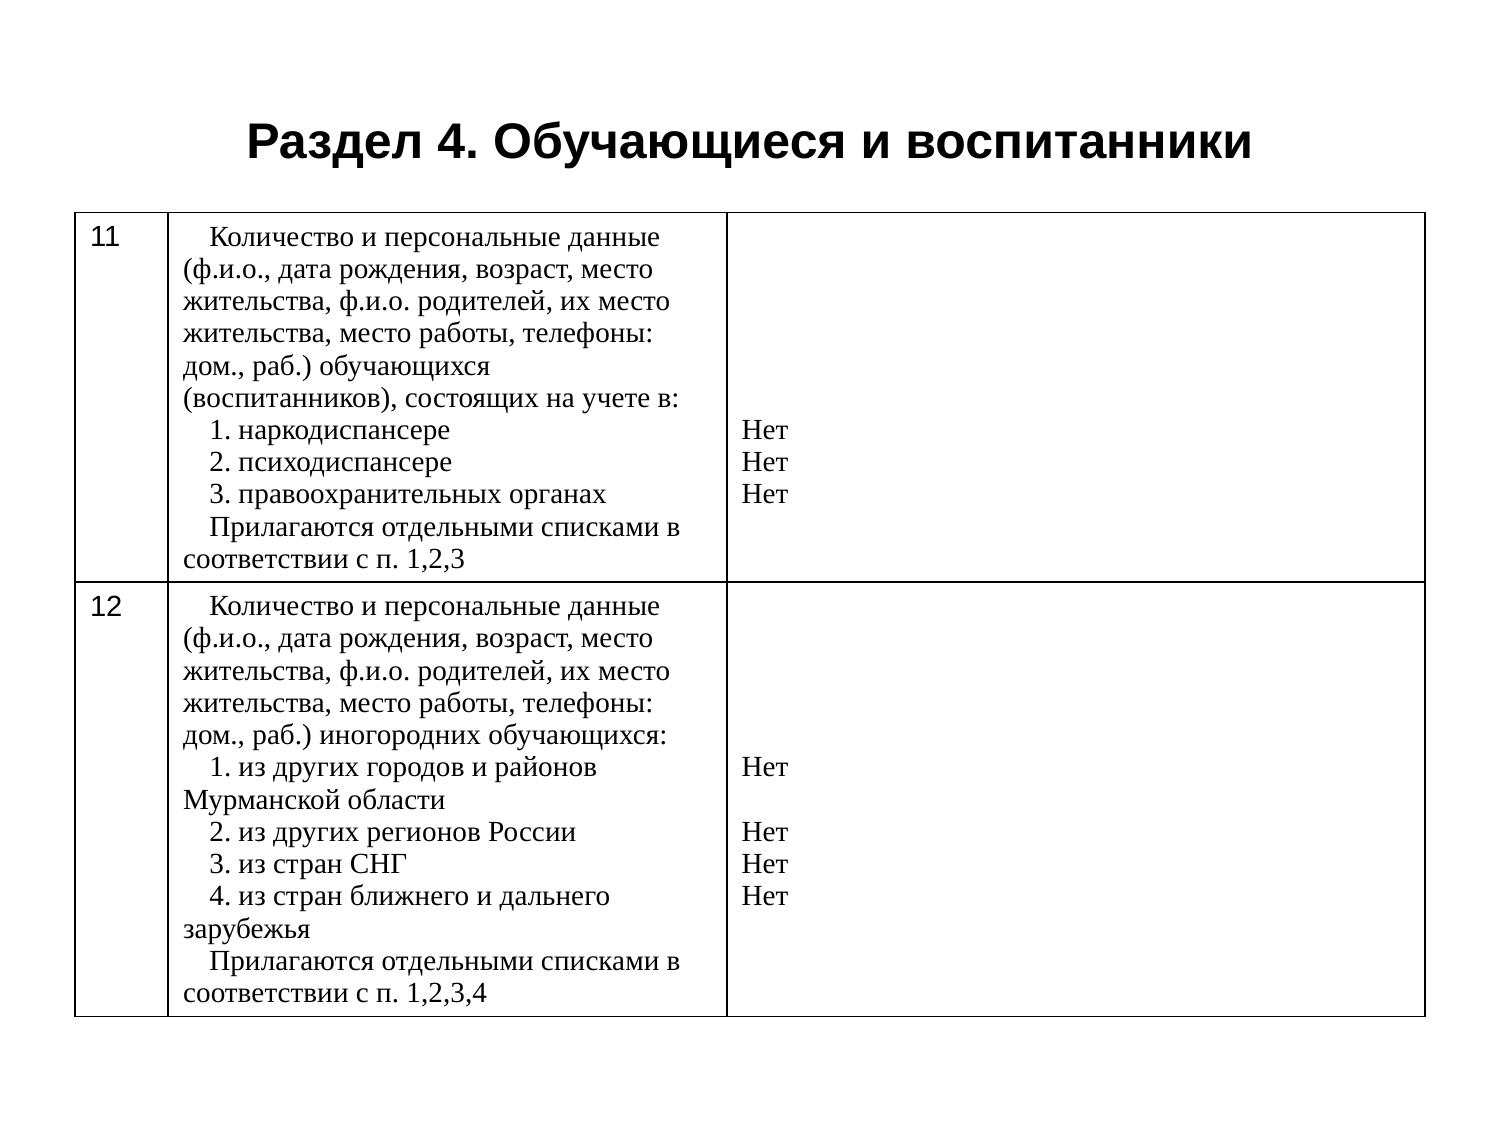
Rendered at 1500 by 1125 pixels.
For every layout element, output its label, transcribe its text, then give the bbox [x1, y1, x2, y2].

table_cell Нет Нет Нет Нет [728, 583, 1424, 1016]
table_cell 12 [76, 583, 167, 1016]
table_header Нет Нет Нет [728, 213, 1424, 581]
table_header 11 [76, 213, 167, 581]
table_header Количество и персональные данные (ф.и.о., дата рождения, возраст, место жительства, ф.и.о. родителей, их место жительства, место работы, телефоны: дом., раб.) обучающихся (воспитанников), состоящих на учете в: 1. наркодиспансере 2. психодиспансере 3. правоохранительных органах Прилагаются отдельными списками в соответствии с п. 1,2,3 [169, 213, 726, 581]
title Раздел 4. Обучающиеся и воспитанники [74, 44, 1426, 212]
table_cell Количество и персональные данные (ф.и.о., дата рождения, возраст, место жительства, ф.и.о. родителей, их место жительства, место работы, телефоны: дом., раб.) иногородних обучающихся: 1. из других городов и районов Мурманской области 2. из других регионов России 3. из стран СНГ 4. из стран ближнего и дальнего зарубежья Прилагаются отдельными списками в соответствии с п. 1,2,3,4 [169, 583, 726, 1016]
